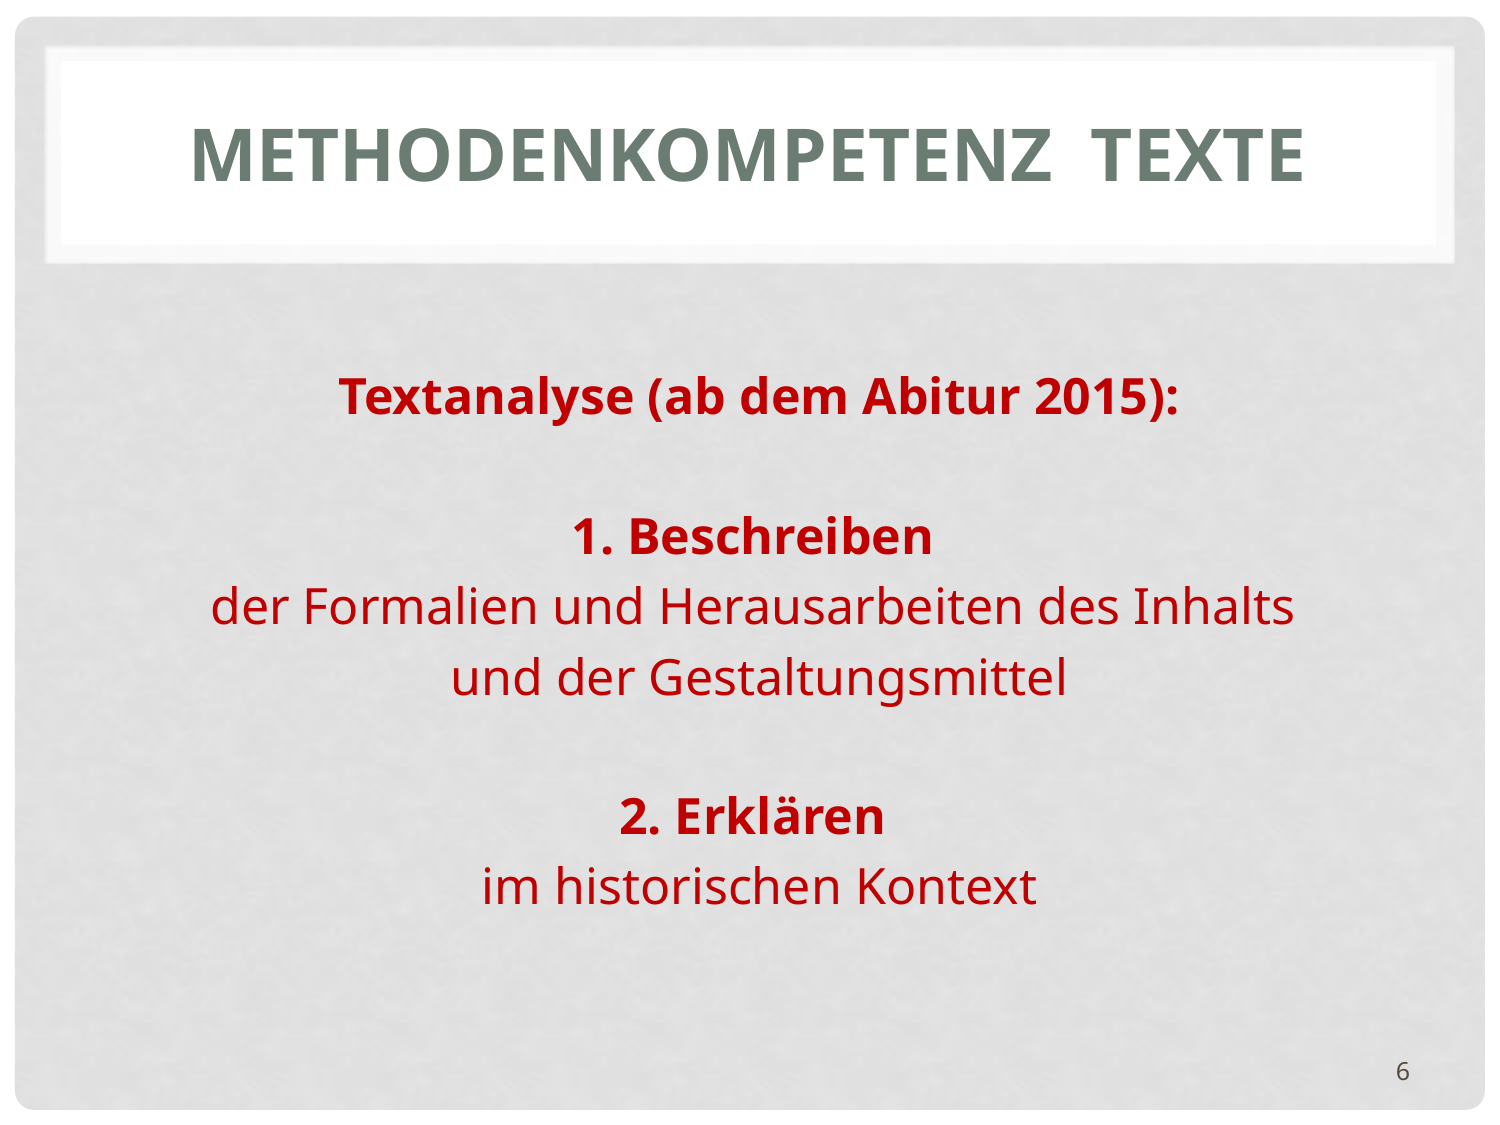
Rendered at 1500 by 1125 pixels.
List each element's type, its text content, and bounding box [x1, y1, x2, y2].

slide_number 6 [1074, 1042, 1425, 1103]
title Methodenkompetenz Texte [69, 66, 1425, 238]
list Textanalyse (ab dem Abitur 2015): 1. Beschreiben der Formalien und Herausarbeiten des Inhalts und der Gestaltungsmittel 2. Erklären im historischen Kontext [75, 287, 1425, 1005]
